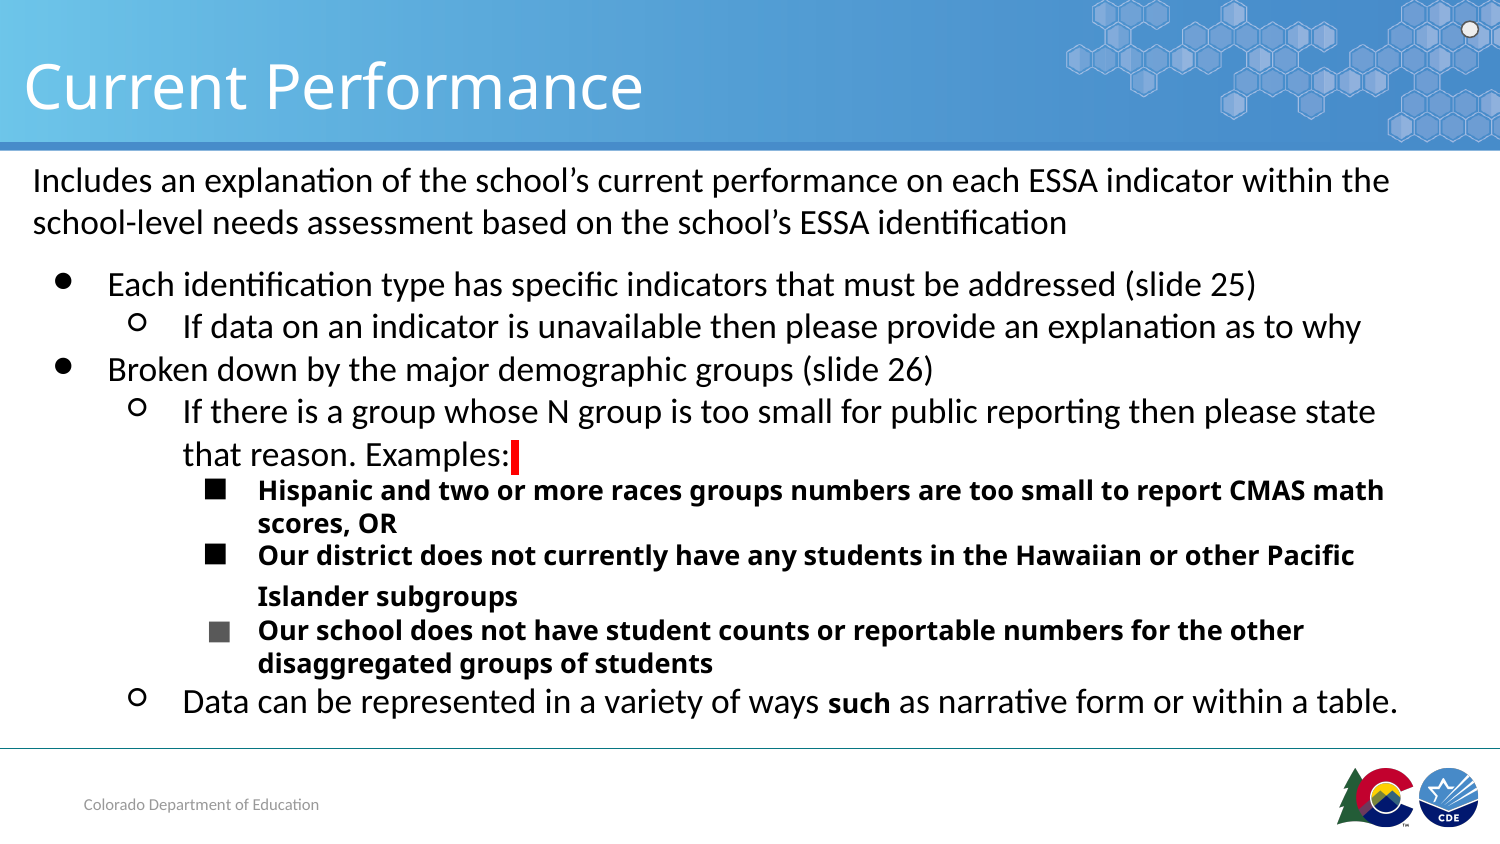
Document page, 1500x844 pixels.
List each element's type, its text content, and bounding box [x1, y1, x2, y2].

picture [0, 0, 1500, 151]
title Current Performance [23, 37, 1422, 132]
list Includes an explanation of the school’s current performance on each ESSA indicator within the school-level needs assessment based on the school’s ESSA identification Each identification type has specific indicators that must be addressed (slide 25) If data on an indicator is unavailable then please provide an explanation as to why Broken down by the major demographic groups (slide 26) If there is a group whose N group is too small for public reporting then please state that reason. Examples: Hispanic and two or more races groups numbers are too small to report CMAS math scores, OR Our district does not currently have any students in the Hawaiian or other Pacific Islander subgroups Our school does not have student counts or reportable numbers for the other disaggregated groups of students Data can be represented in a variety of ways such as narrative form or within a table. [32, 157, 1431, 748]
picture [1336, 767, 1479, 828]
text_box [1461, 21, 1479, 38]
